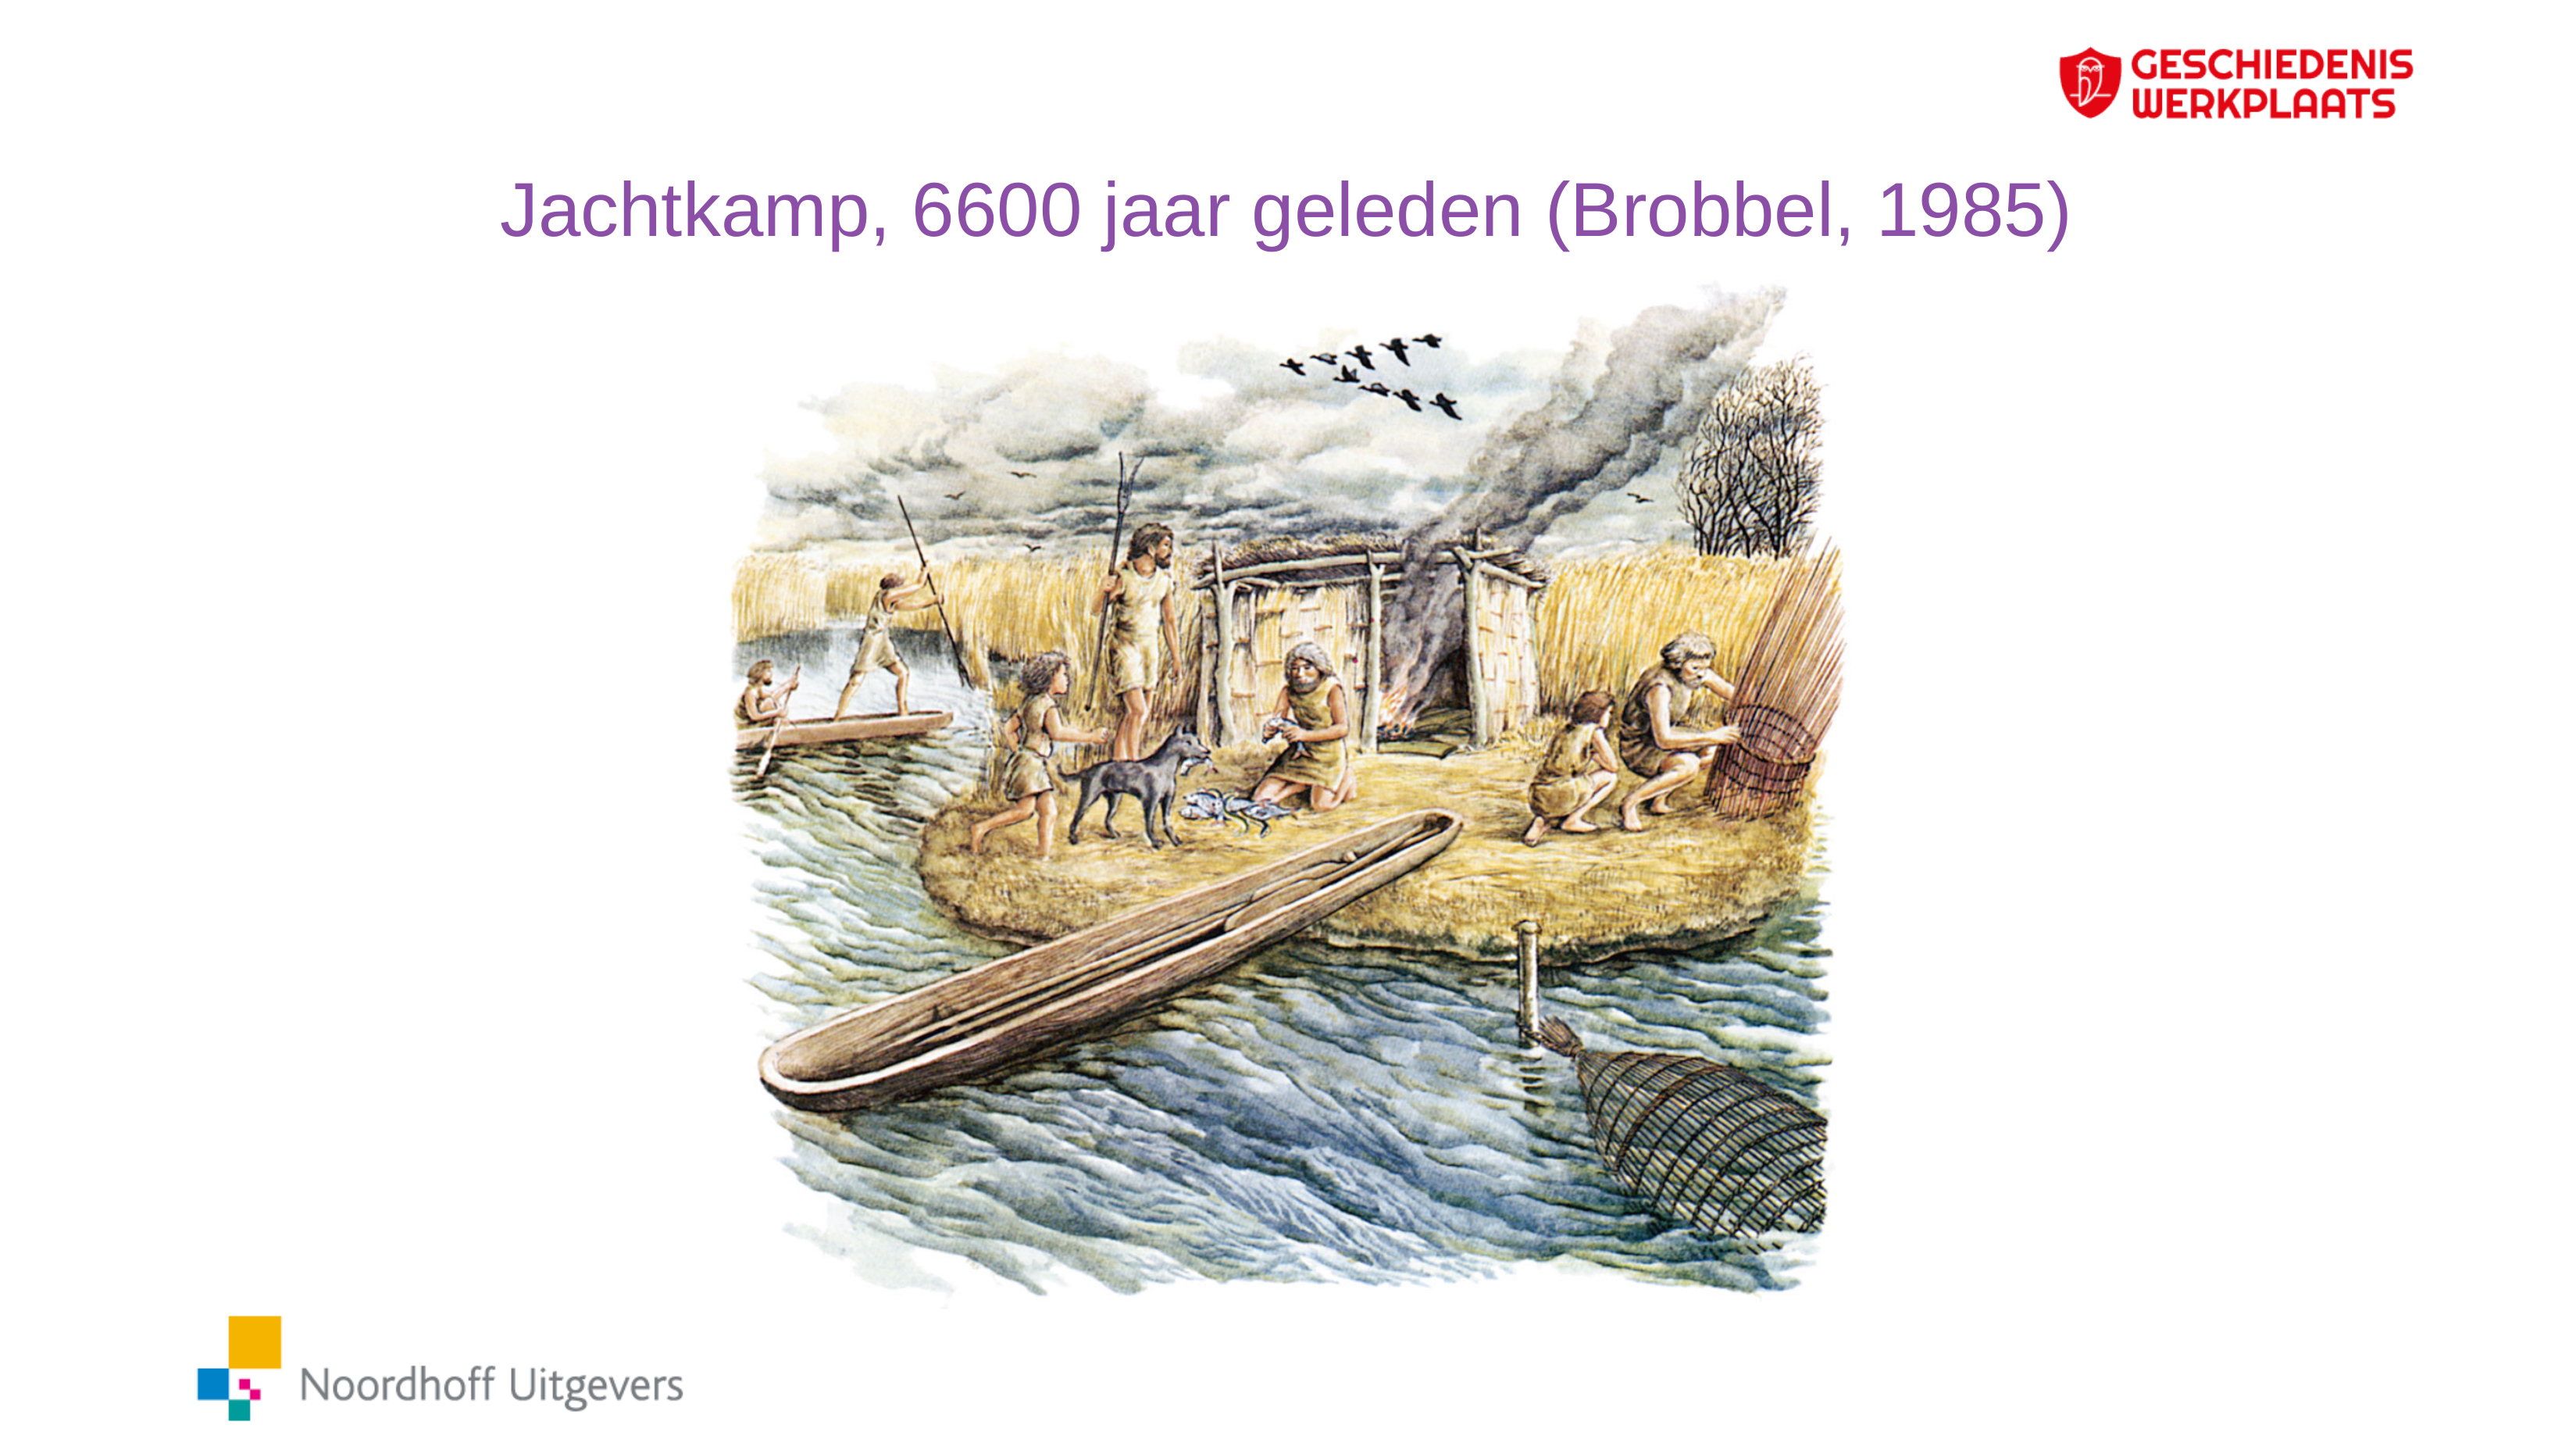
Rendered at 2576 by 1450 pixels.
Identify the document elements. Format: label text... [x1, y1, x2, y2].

title Jachtkamp, 6600 jaar geleden (Brobbel, 1985) [159, 159, 2416, 266]
picture [159, 265, 1868, 1449]
picture [1610, 0, 2576, 161]
